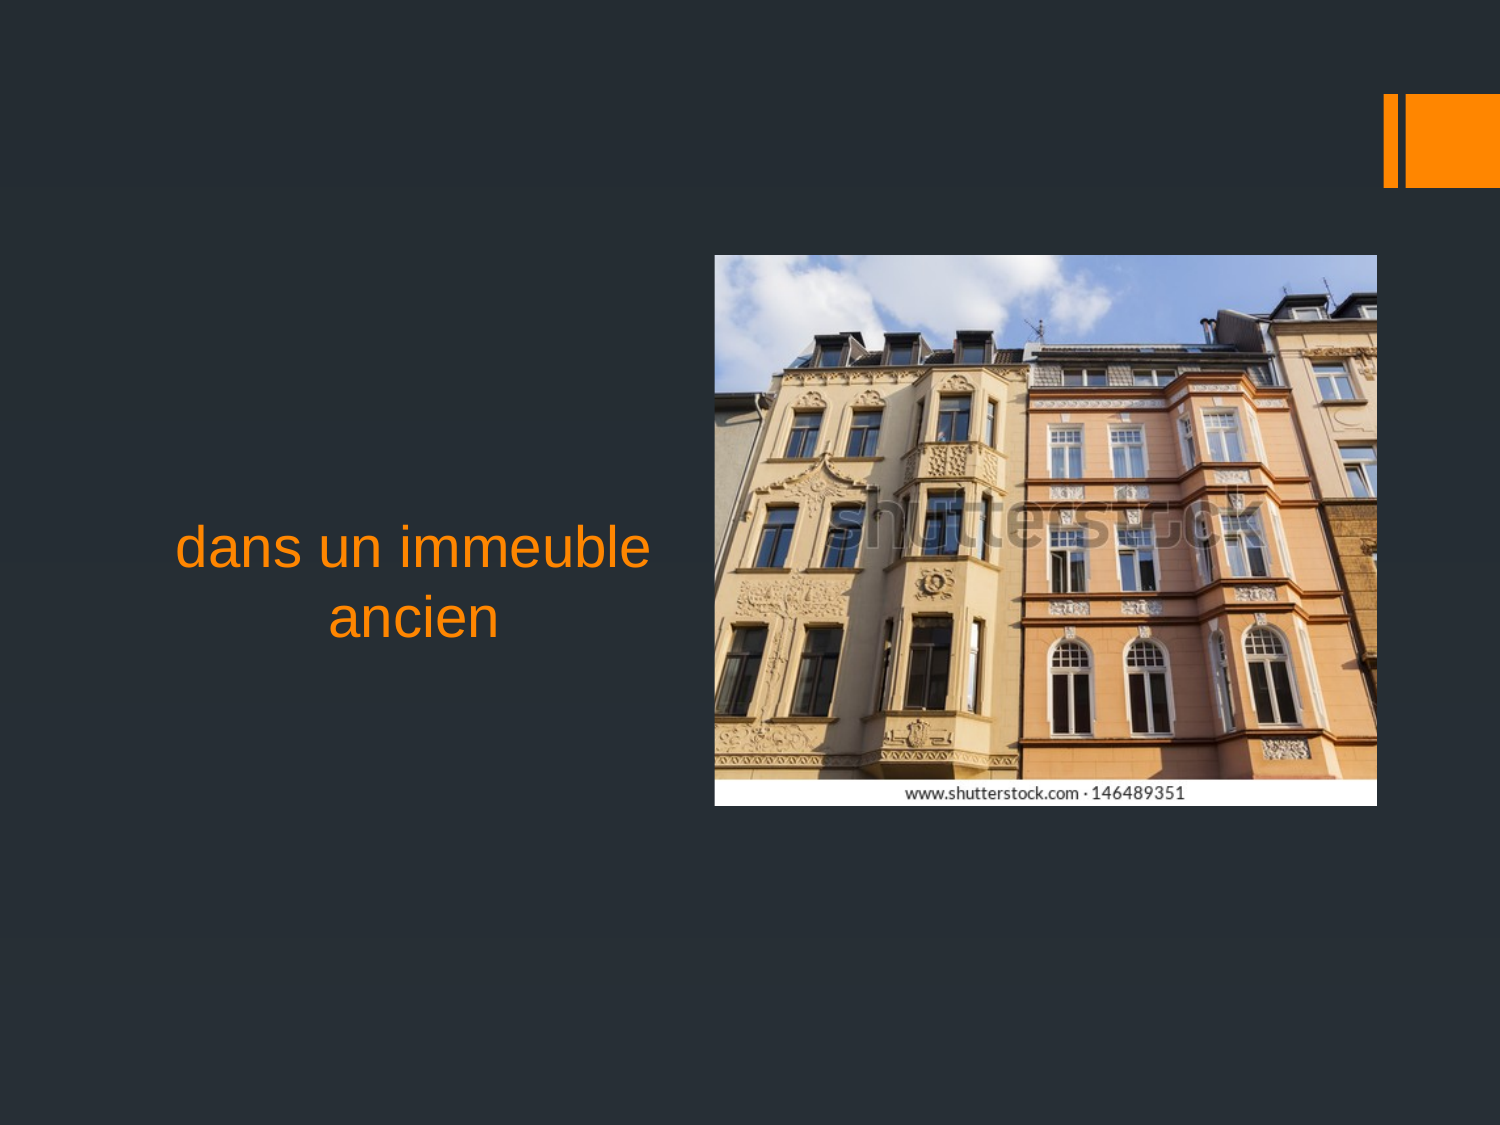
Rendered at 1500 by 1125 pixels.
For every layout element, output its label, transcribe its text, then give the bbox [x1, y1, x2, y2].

title dans un immeuble ancien [150, 299, 680, 657]
picture [713, 254, 1378, 806]
